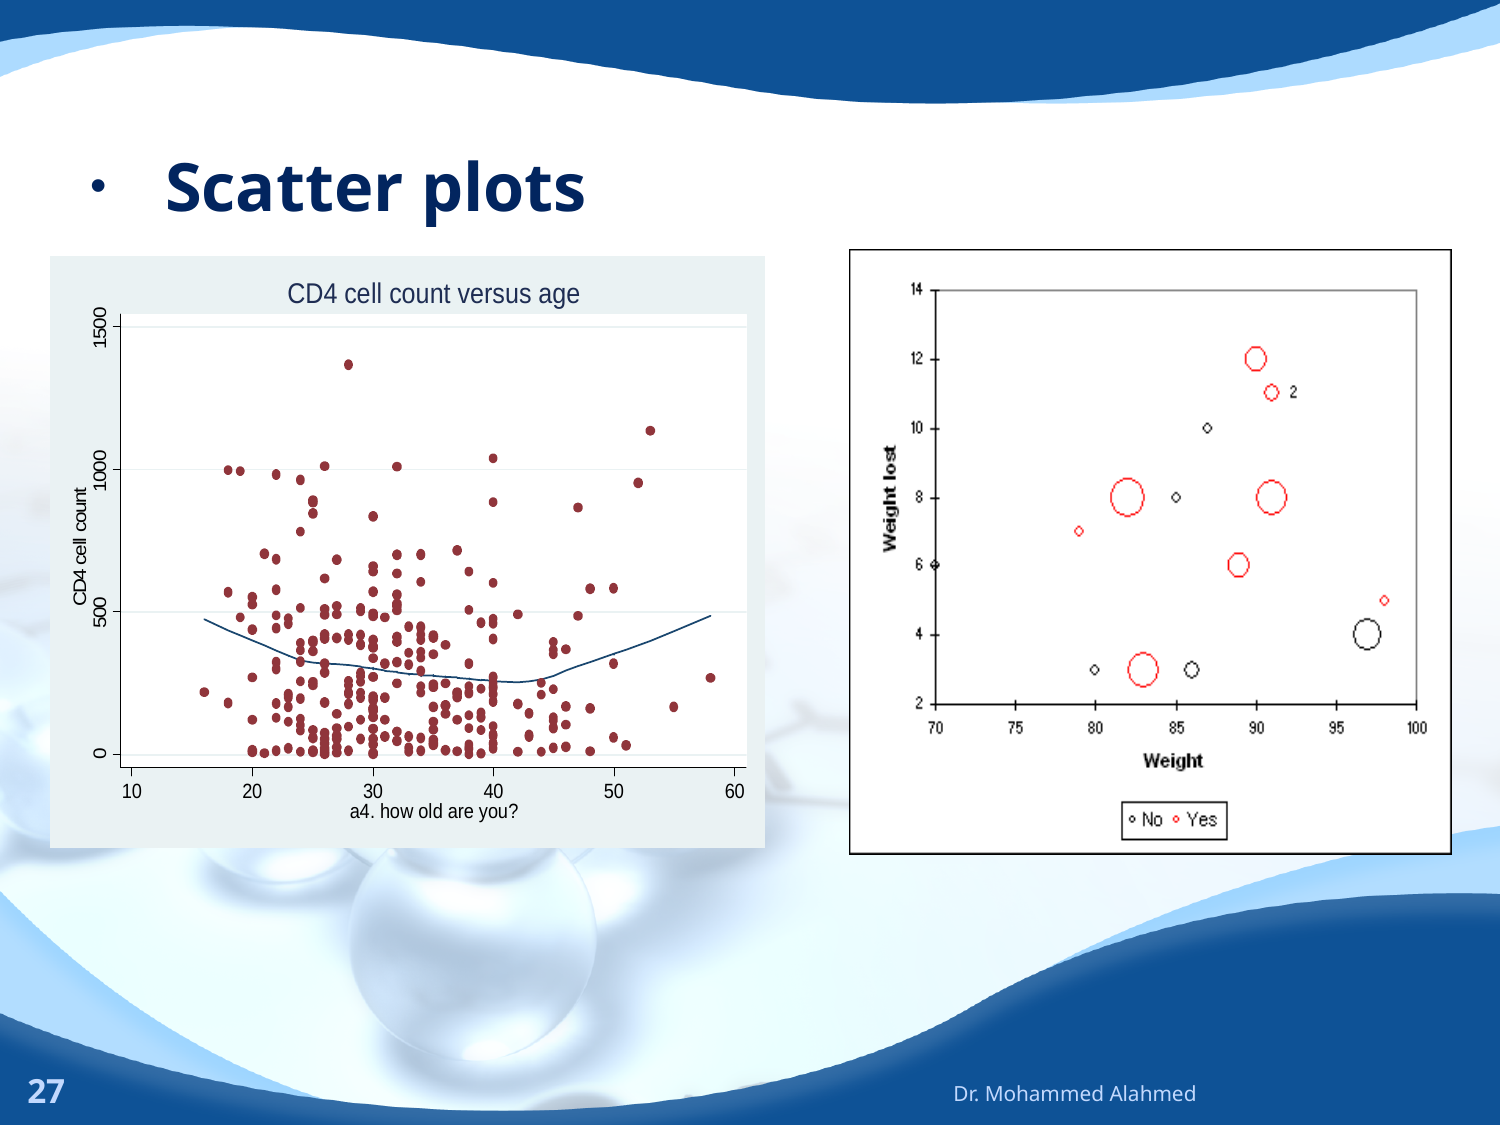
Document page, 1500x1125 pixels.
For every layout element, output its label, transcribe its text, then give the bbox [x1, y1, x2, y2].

list Scatter plots [75, 137, 1425, 1005]
picture [0, 0, 1500, 1125]
slide_number 27 [12, 1062, 363, 1123]
footer Dr. Mohammed Alahmed [837, 1073, 1313, 1125]
